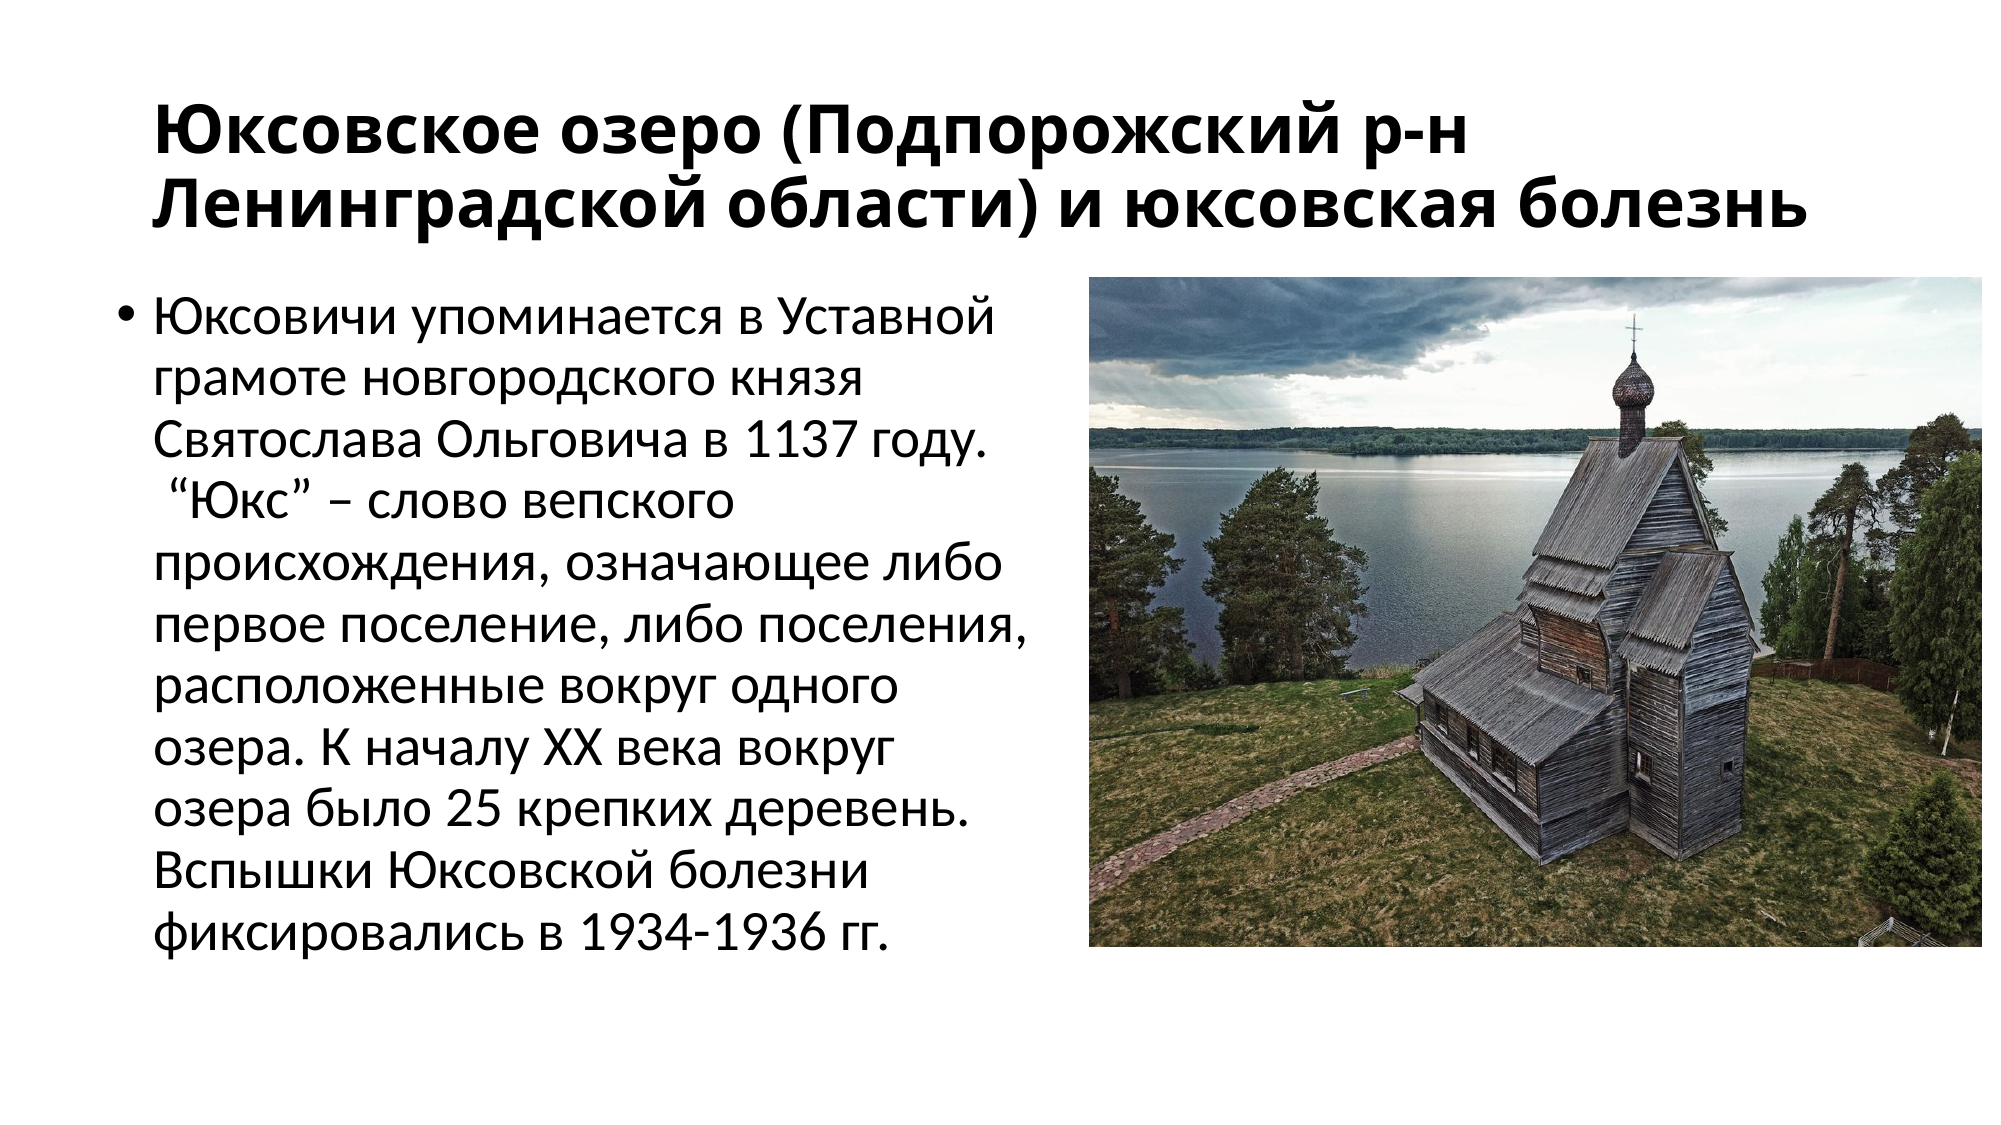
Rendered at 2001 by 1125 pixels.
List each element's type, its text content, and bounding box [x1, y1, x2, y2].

title Юксовское озеро (Подпорожский р-н Ленинградской области) и юксовская болезнь [137, 59, 1863, 278]
list Юксовичи упоминается в Уставной грамоте новгородского князя Святослава Ольговича в 1137 году. “Юкс” – слово вепского происхождения, означающее либо первое поселение, либо поселения, расположенные вокруг одного озера. К началу XX века вокруг озера было 25 крепких деревень. Вспышки Юксовской болезни фиксировались в 1934-1936 гг. [101, 277, 1054, 992]
picture [1089, 277, 1982, 947]
